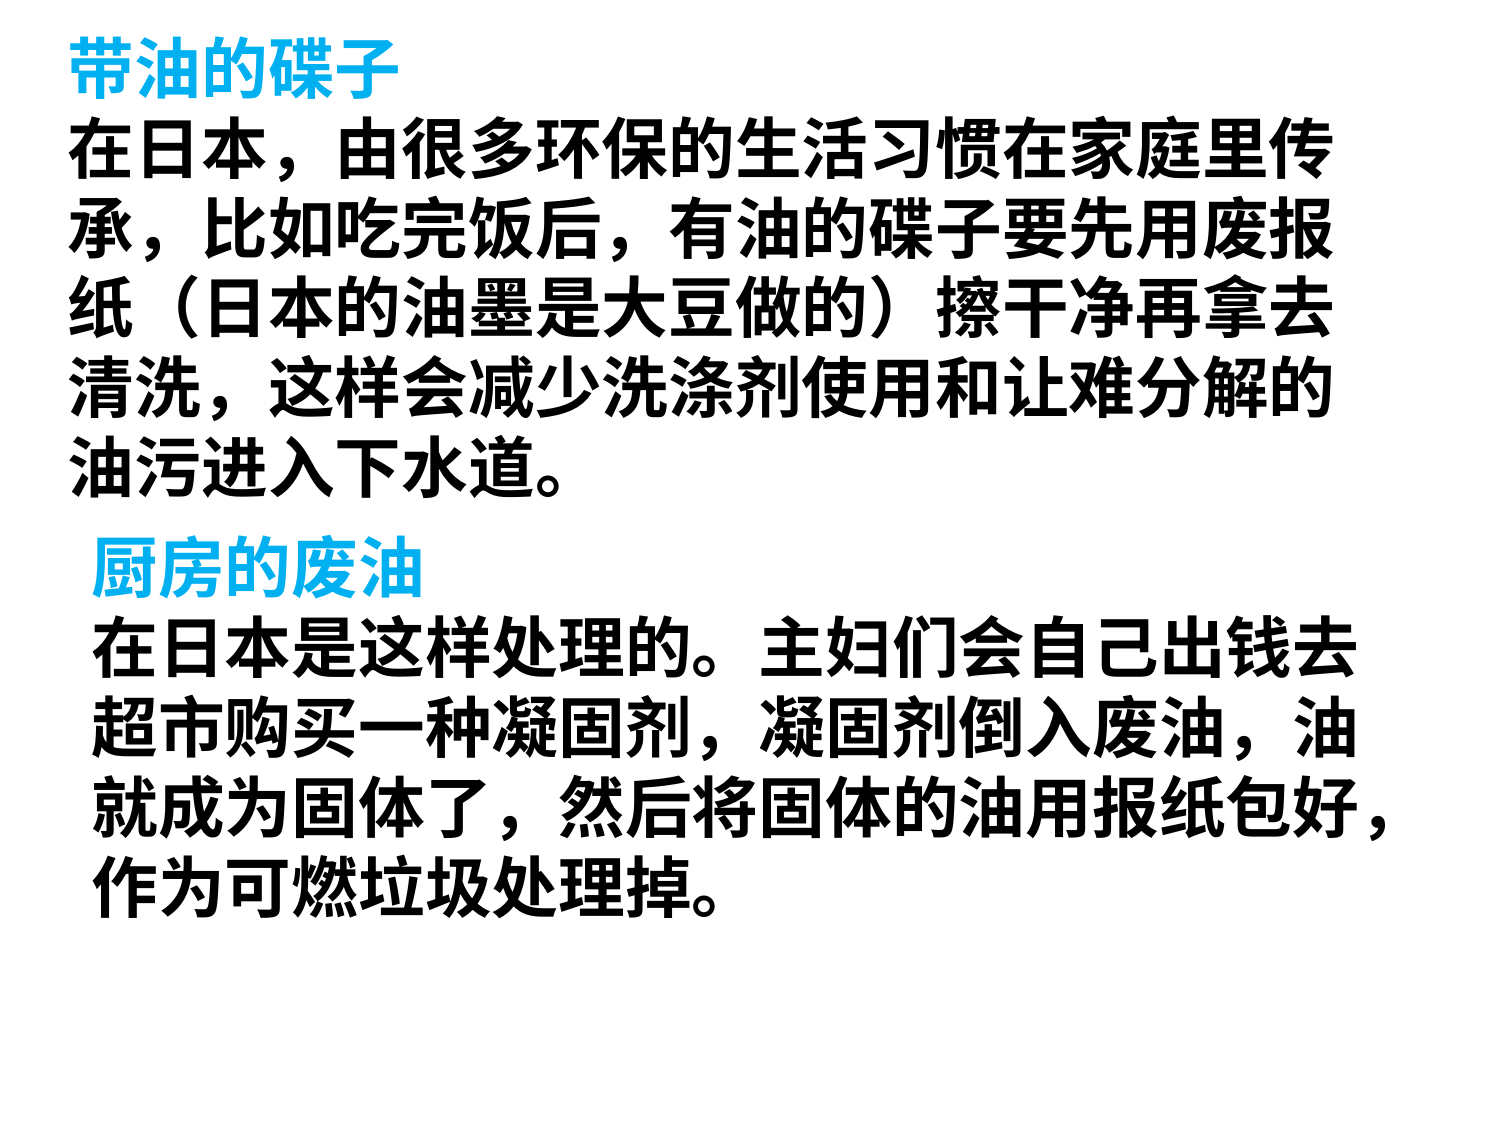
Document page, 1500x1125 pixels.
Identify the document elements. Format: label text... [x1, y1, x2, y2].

text_box 带油的碟子 在日本，由很多环保的生活习惯在家庭里传承，比如吃完饭后，有油的碟子要先用废报纸（日本的油墨是大豆做的）擦干净再拿去清洗，这样会减少洗涤剂使用和让难分解的油污进入下水道。 [53, 19, 1412, 514]
text_box 厨房的废油 在日本是这样处理的。主妇们会自己出钱去超市购买一种凝固剂，凝固剂倒入废油，油就成为固体了，然后将固体的油用报纸包好，作为可燃垃圾处理掉。 [76, 518, 1388, 934]
